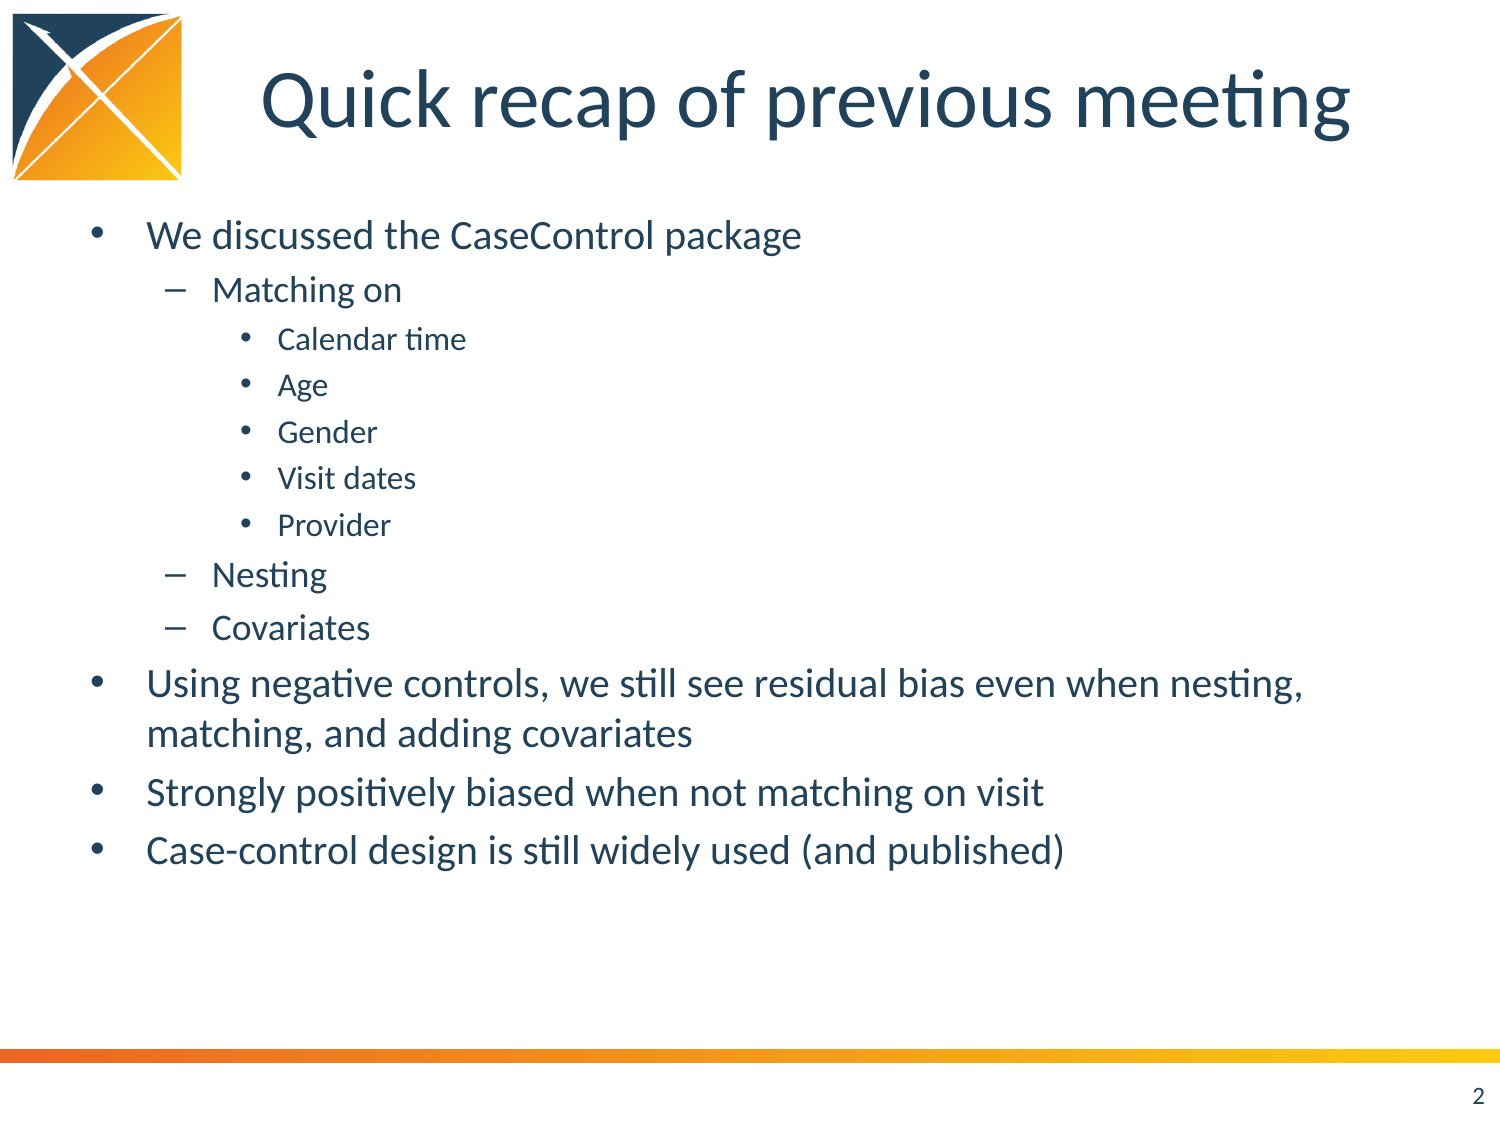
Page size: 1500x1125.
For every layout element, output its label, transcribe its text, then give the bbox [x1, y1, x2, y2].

title Quick recap of previous meeting [187, 24, 1425, 163]
list We discussed the CaseControl package Matching on Calendar time Age Gender Visit dates Provider Nesting Covariates Using negative controls, we still see residual bias even when nesting, matching, and adding covariates Strongly positively biased when not matching on visit Case-control design is still widely used (and published) [75, 200, 1425, 1005]
slide_number 2 [1149, 1065, 1500, 1125]
picture [0, 0, 206, 200]
